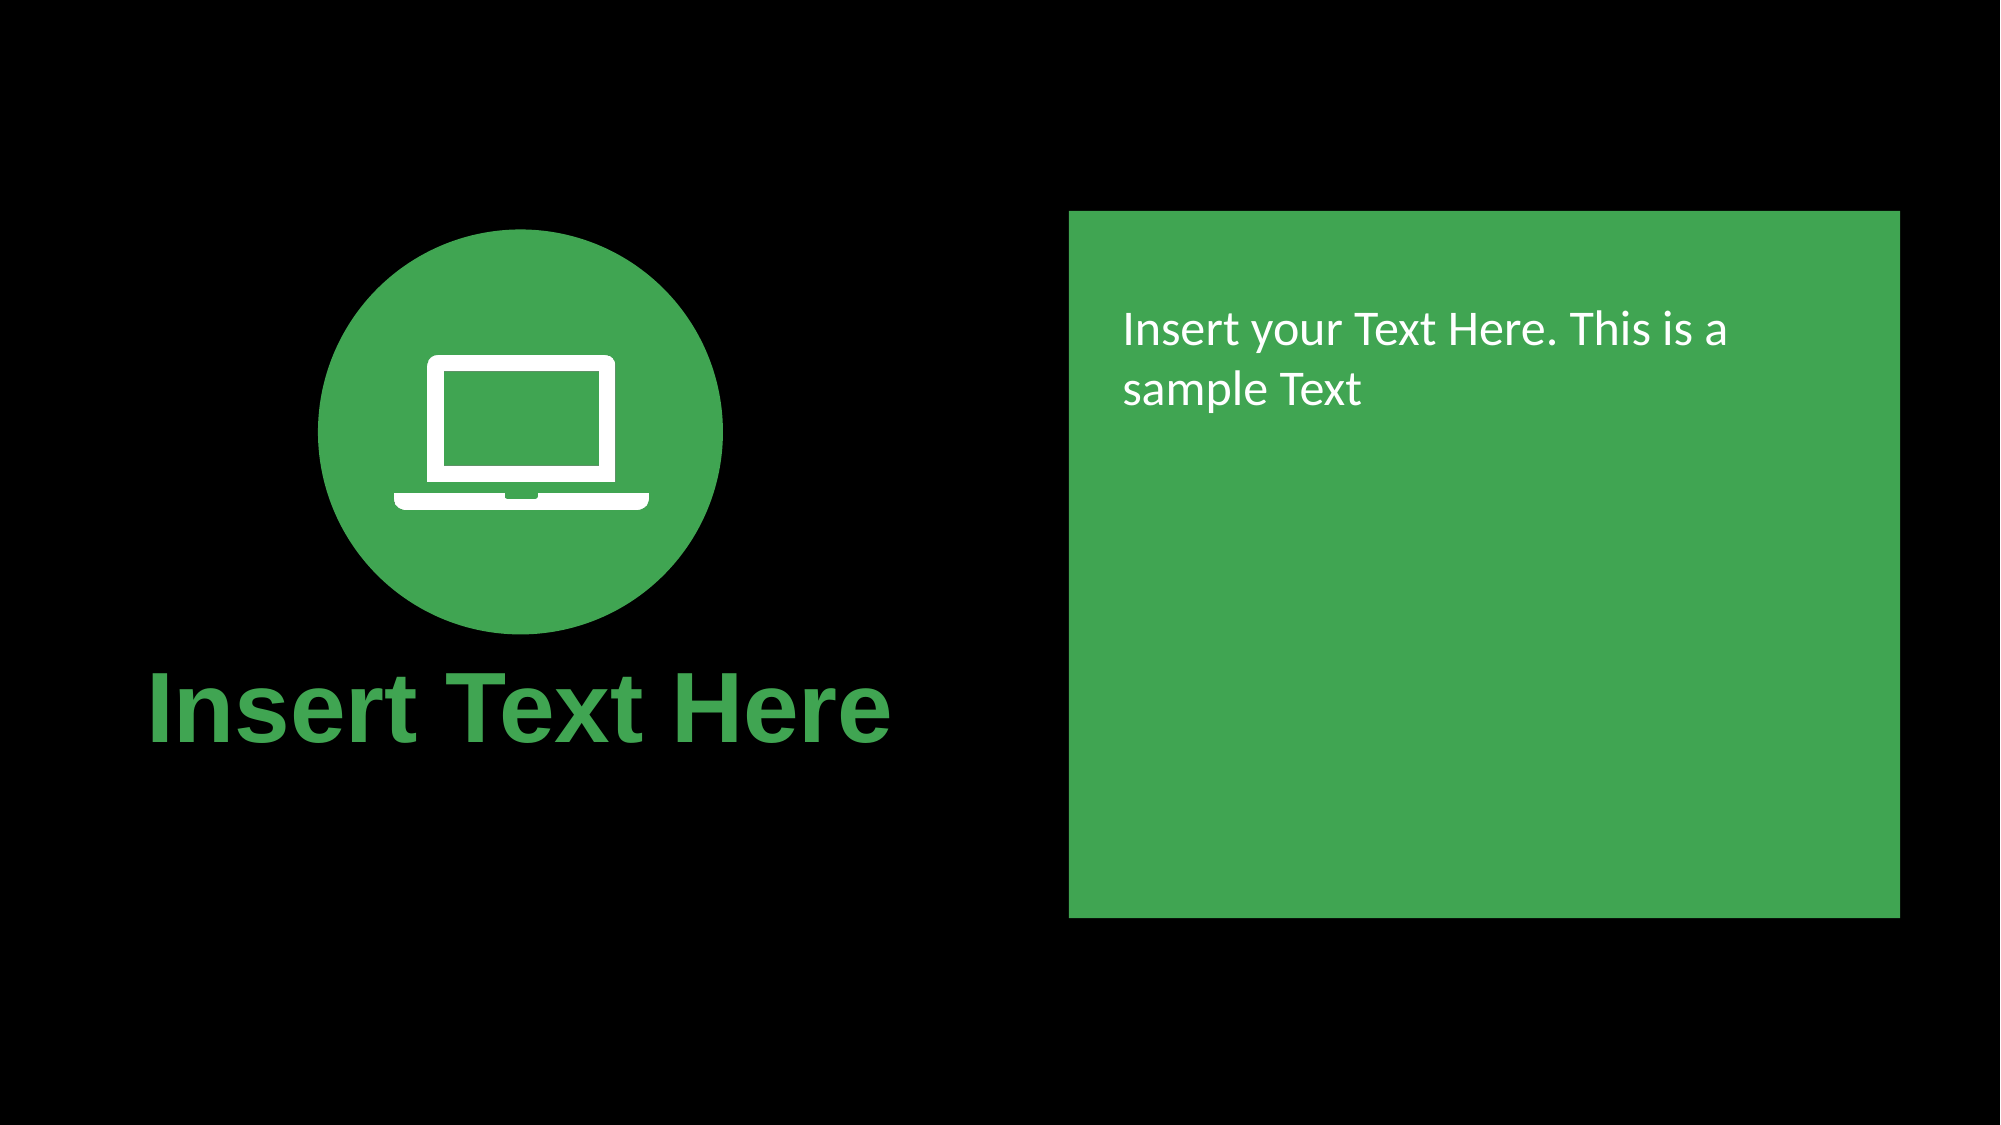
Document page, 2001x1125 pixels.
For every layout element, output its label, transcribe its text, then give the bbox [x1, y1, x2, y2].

text_box [1068, 210, 1901, 919]
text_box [317, 229, 723, 635]
text_box Insert Text Here [79, 634, 961, 770]
text_box Insert your Text Here. This is a sample Text [1107, 288, 1847, 424]
